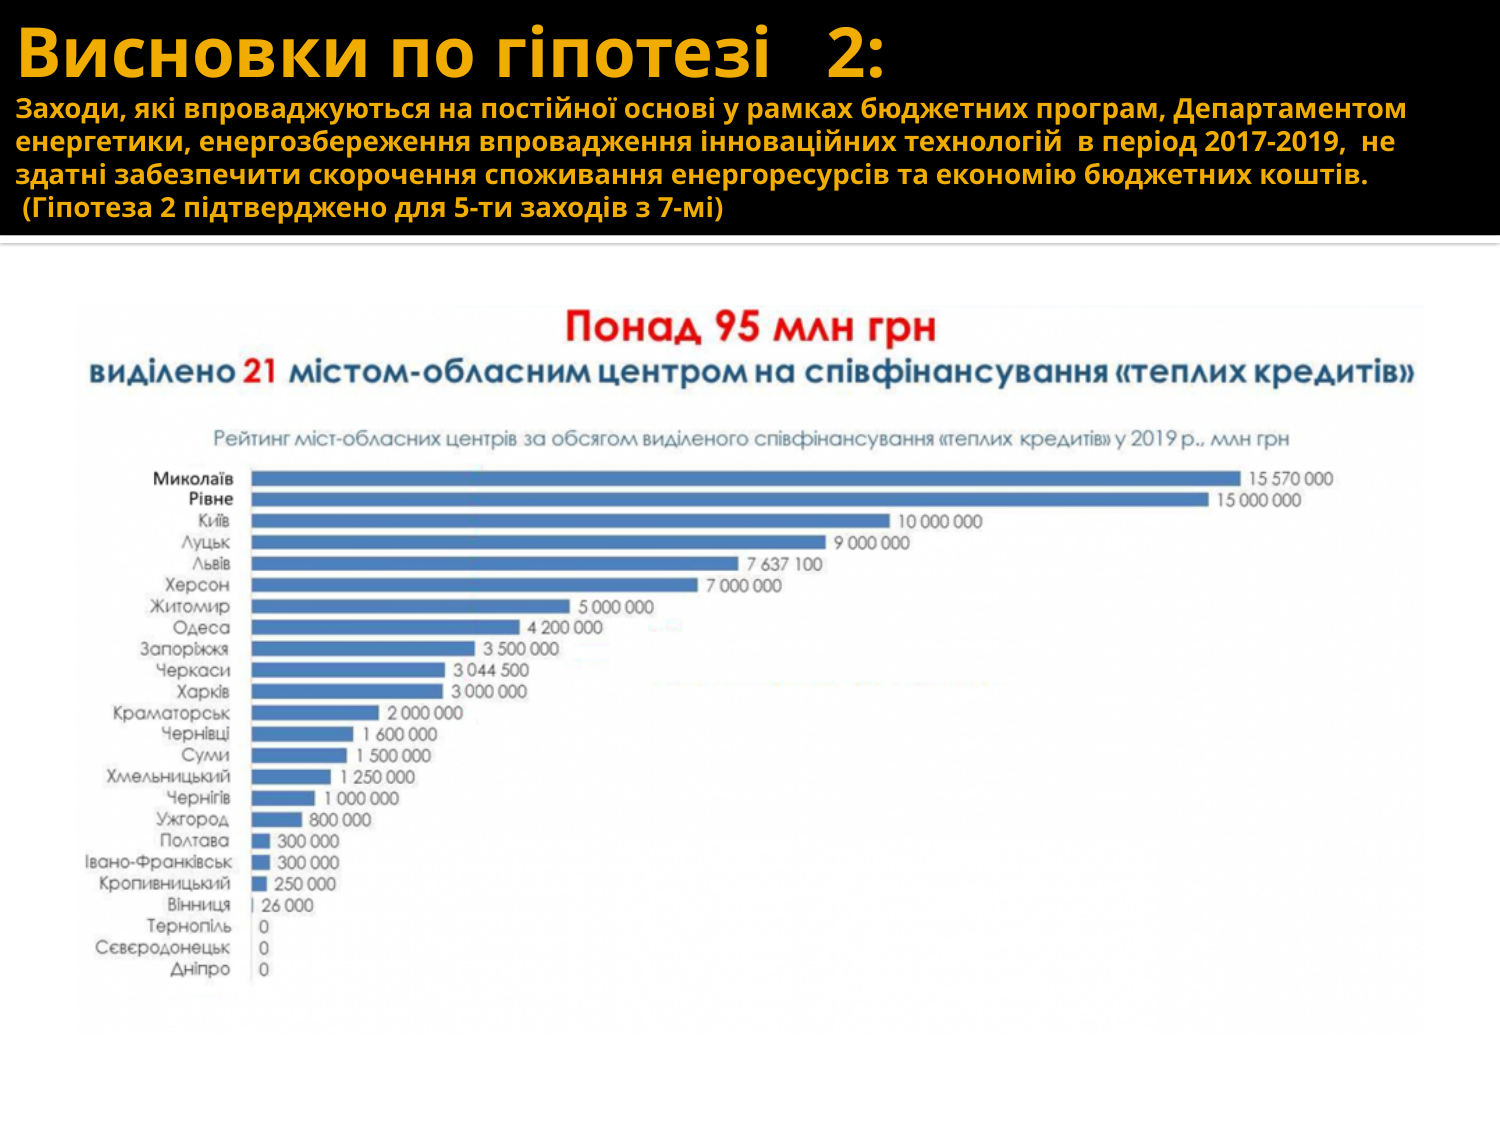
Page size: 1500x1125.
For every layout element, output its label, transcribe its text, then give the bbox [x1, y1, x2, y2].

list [74, 305, 1425, 1036]
title Висновки по гіпотезі 2: Заходи, які впроваджуються на постійної основі у рамках бюджетних програм, Департаментом енергетики, енергозбереження впровадження інноваційних технологій в період 2017-2019, не здатні забезпечити скорочення споживання енергоресурсів та економію бюджетних коштів. (Гіпотеза 2 підтверджено для 5-ти заходів з 7-мі) [0, 0, 1500, 231]
